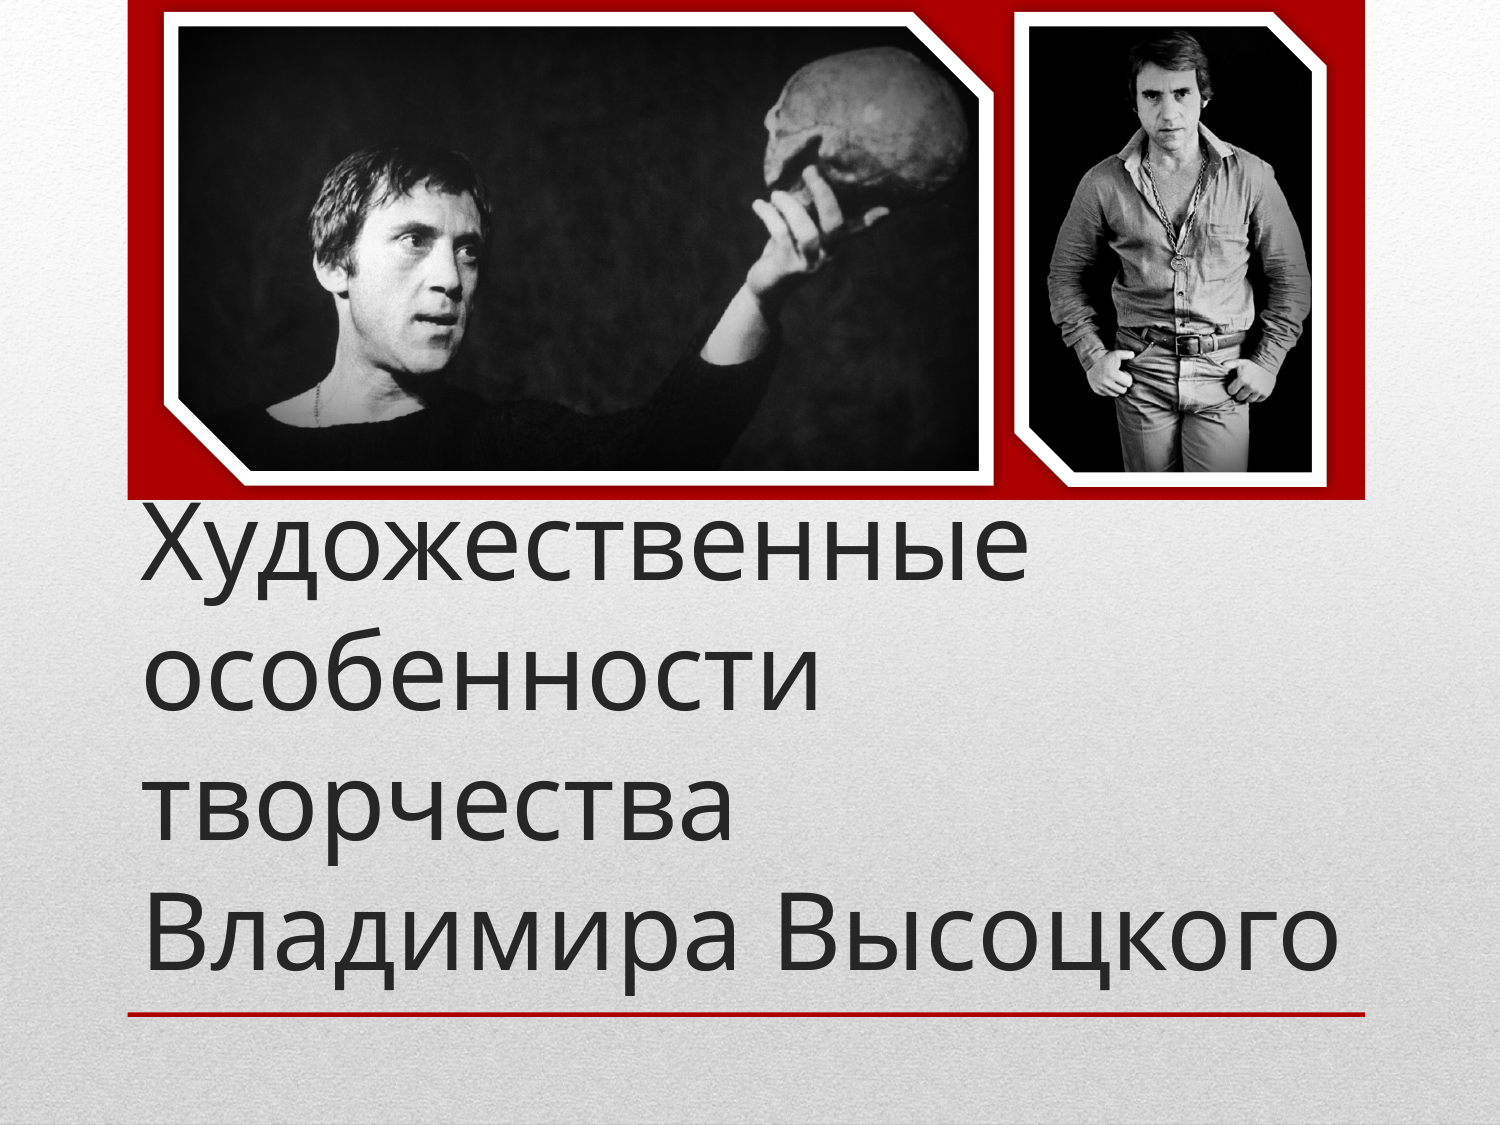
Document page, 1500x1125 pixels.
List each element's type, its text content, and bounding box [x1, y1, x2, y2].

picture [170, 18, 987, 480]
title Художественные особенности творчества Владимира Высоцкого [125, 525, 1365, 1000]
picture [1020, 18, 1321, 481]
